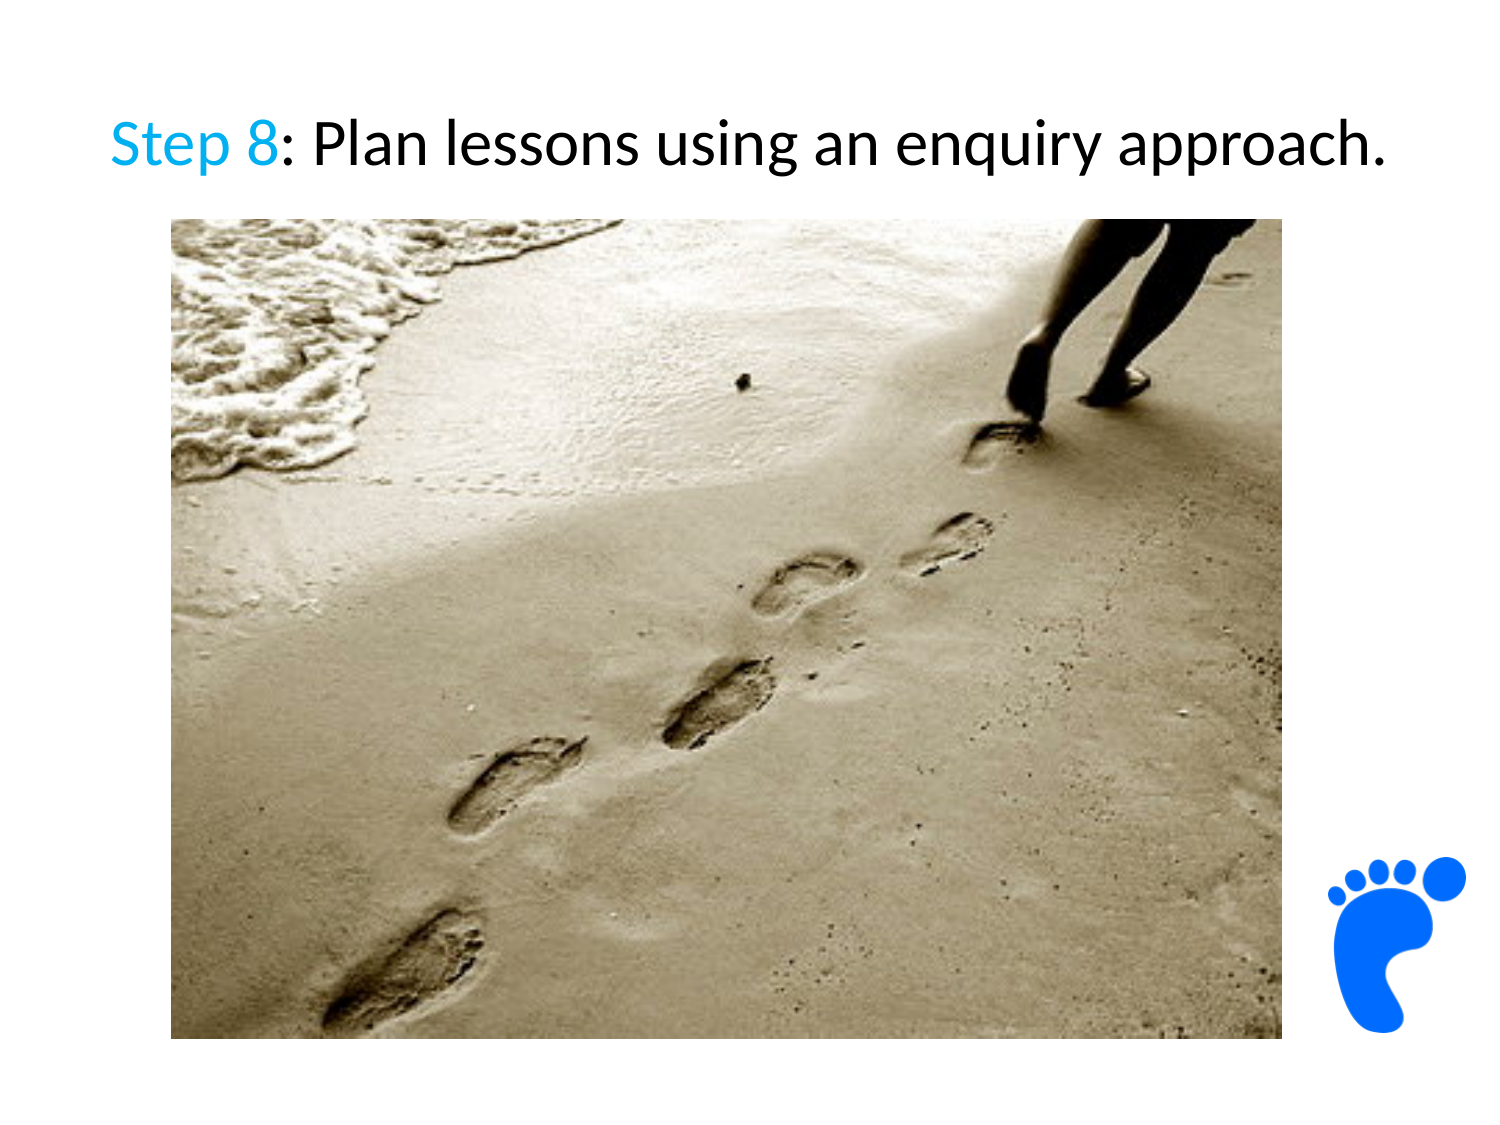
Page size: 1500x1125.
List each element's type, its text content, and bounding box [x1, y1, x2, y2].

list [170, 219, 1282, 1040]
title Step 8: Plan lessons using an enquiry approach. [75, 45, 1425, 233]
picture [1328, 857, 1466, 1034]
